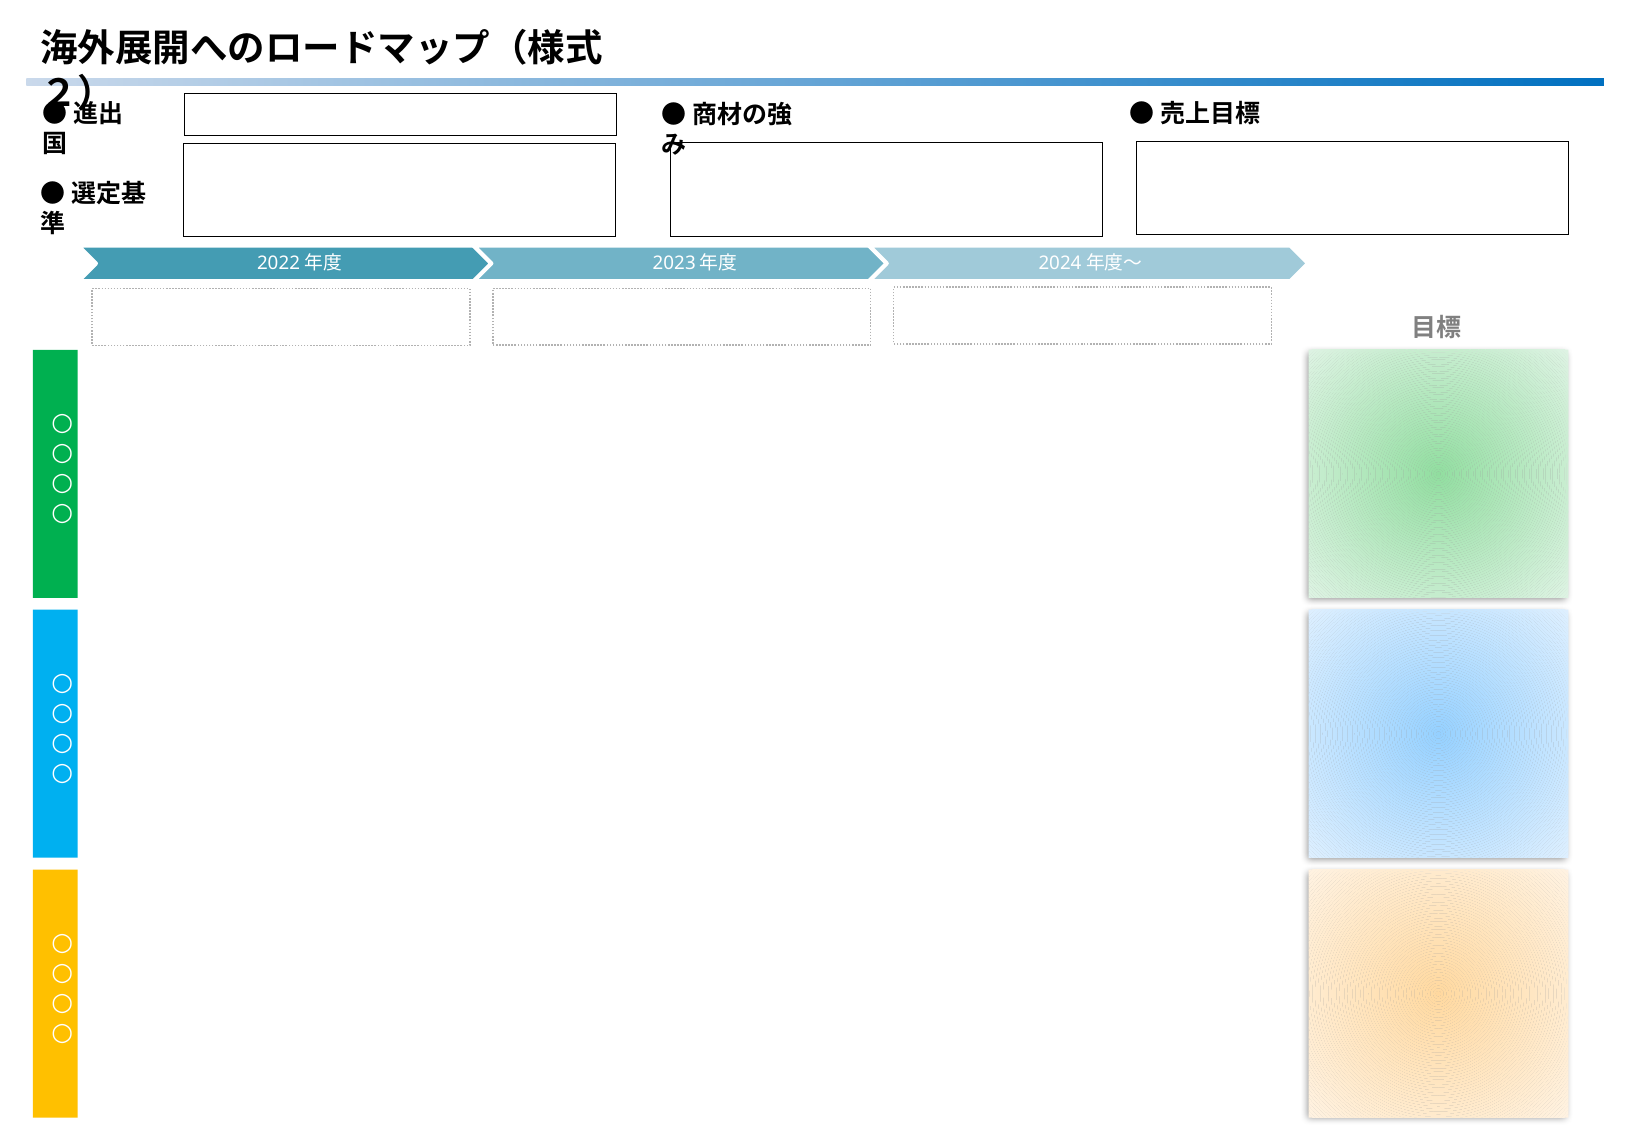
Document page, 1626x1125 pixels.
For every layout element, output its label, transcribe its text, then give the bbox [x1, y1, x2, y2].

text_box ●選定基準 [25, 170, 185, 245]
text_box [1308, 869, 1569, 1118]
text_box ○○○○ [36, 917, 78, 1070]
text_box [77, 245, 1309, 282]
text_box ○○○○ [36, 658, 78, 810]
text_box ○○○○ [36, 398, 78, 550]
text_box [183, 143, 616, 237]
text_box ●商材の強み [647, 90, 829, 166]
text_box [1308, 349, 1569, 599]
text_box 海外展開へのロードマップ（様式２） [25, 16, 648, 122]
text_box [32, 609, 78, 858]
text_box [92, 290, 470, 346]
text_box [648, 78, 1604, 86]
text_box ●売上目標 [1114, 90, 1297, 136]
text_box [1136, 141, 1569, 235]
text_box [32, 869, 78, 1118]
text_box [670, 142, 1103, 237]
text_box 目標 [1397, 304, 1480, 350]
text_box ●進出国 [27, 90, 162, 166]
text_box [492, 290, 871, 346]
text_box [1308, 609, 1569, 858]
text_box [32, 349, 78, 598]
text_box [184, 93, 617, 136]
text_box [893, 290, 1272, 344]
